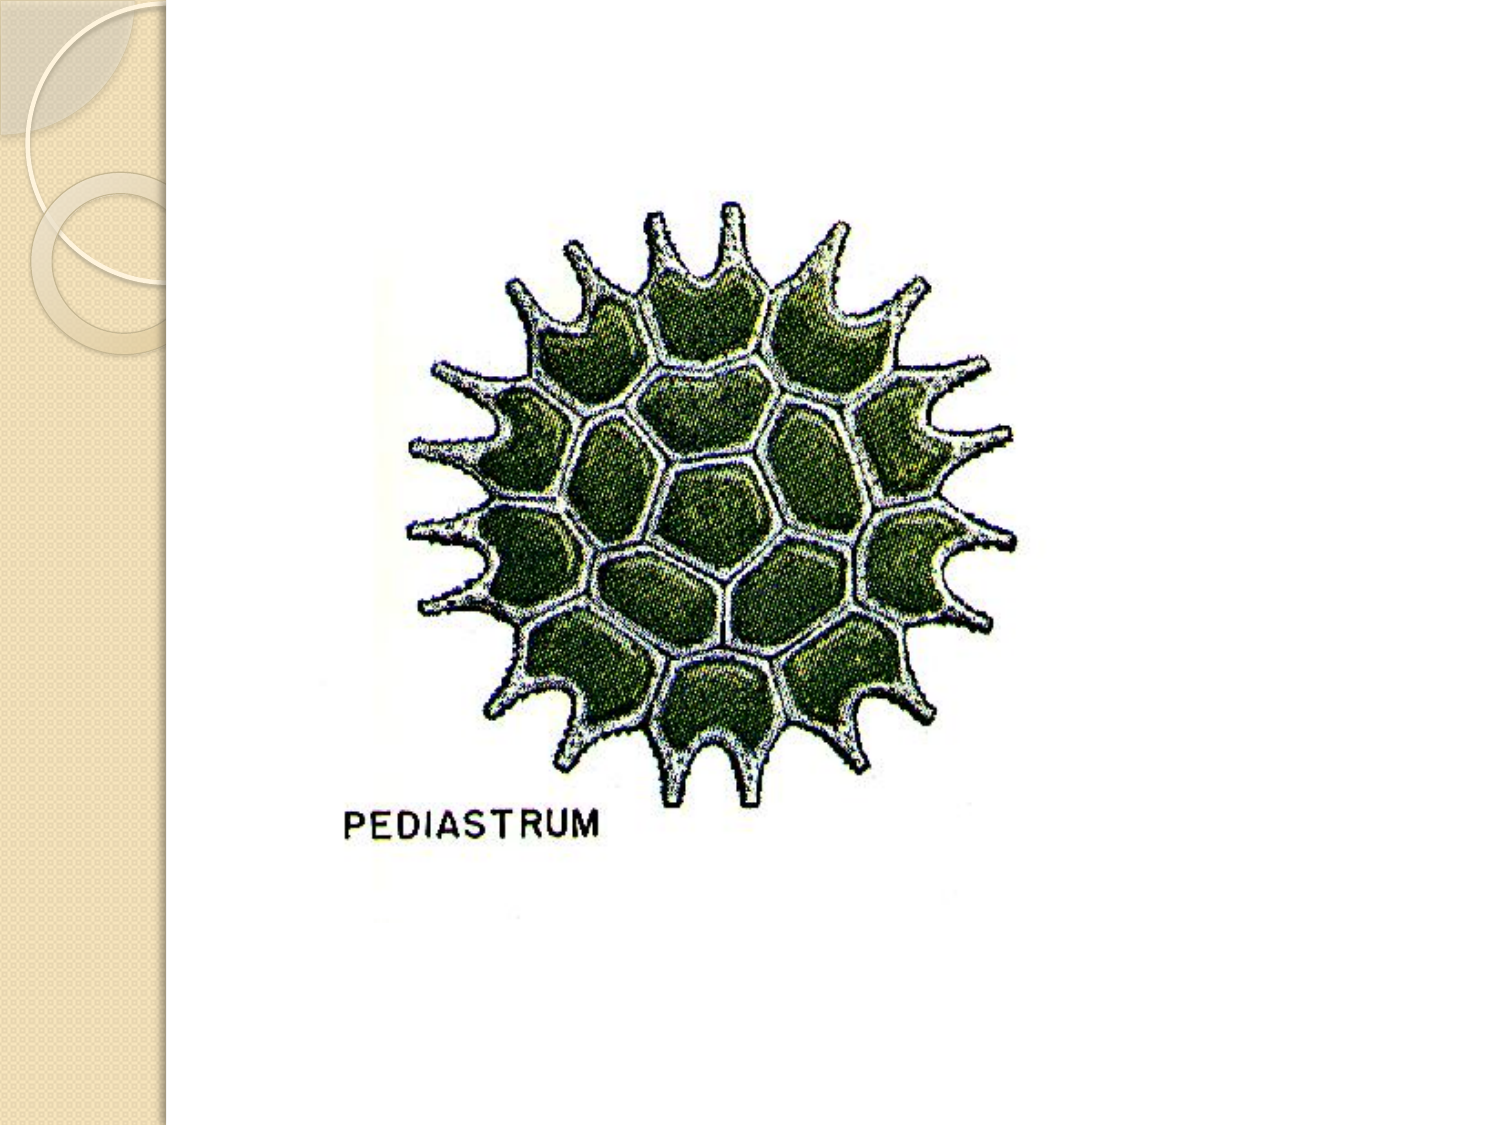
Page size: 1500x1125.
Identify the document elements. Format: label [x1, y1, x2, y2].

list [287, 162, 1092, 923]
